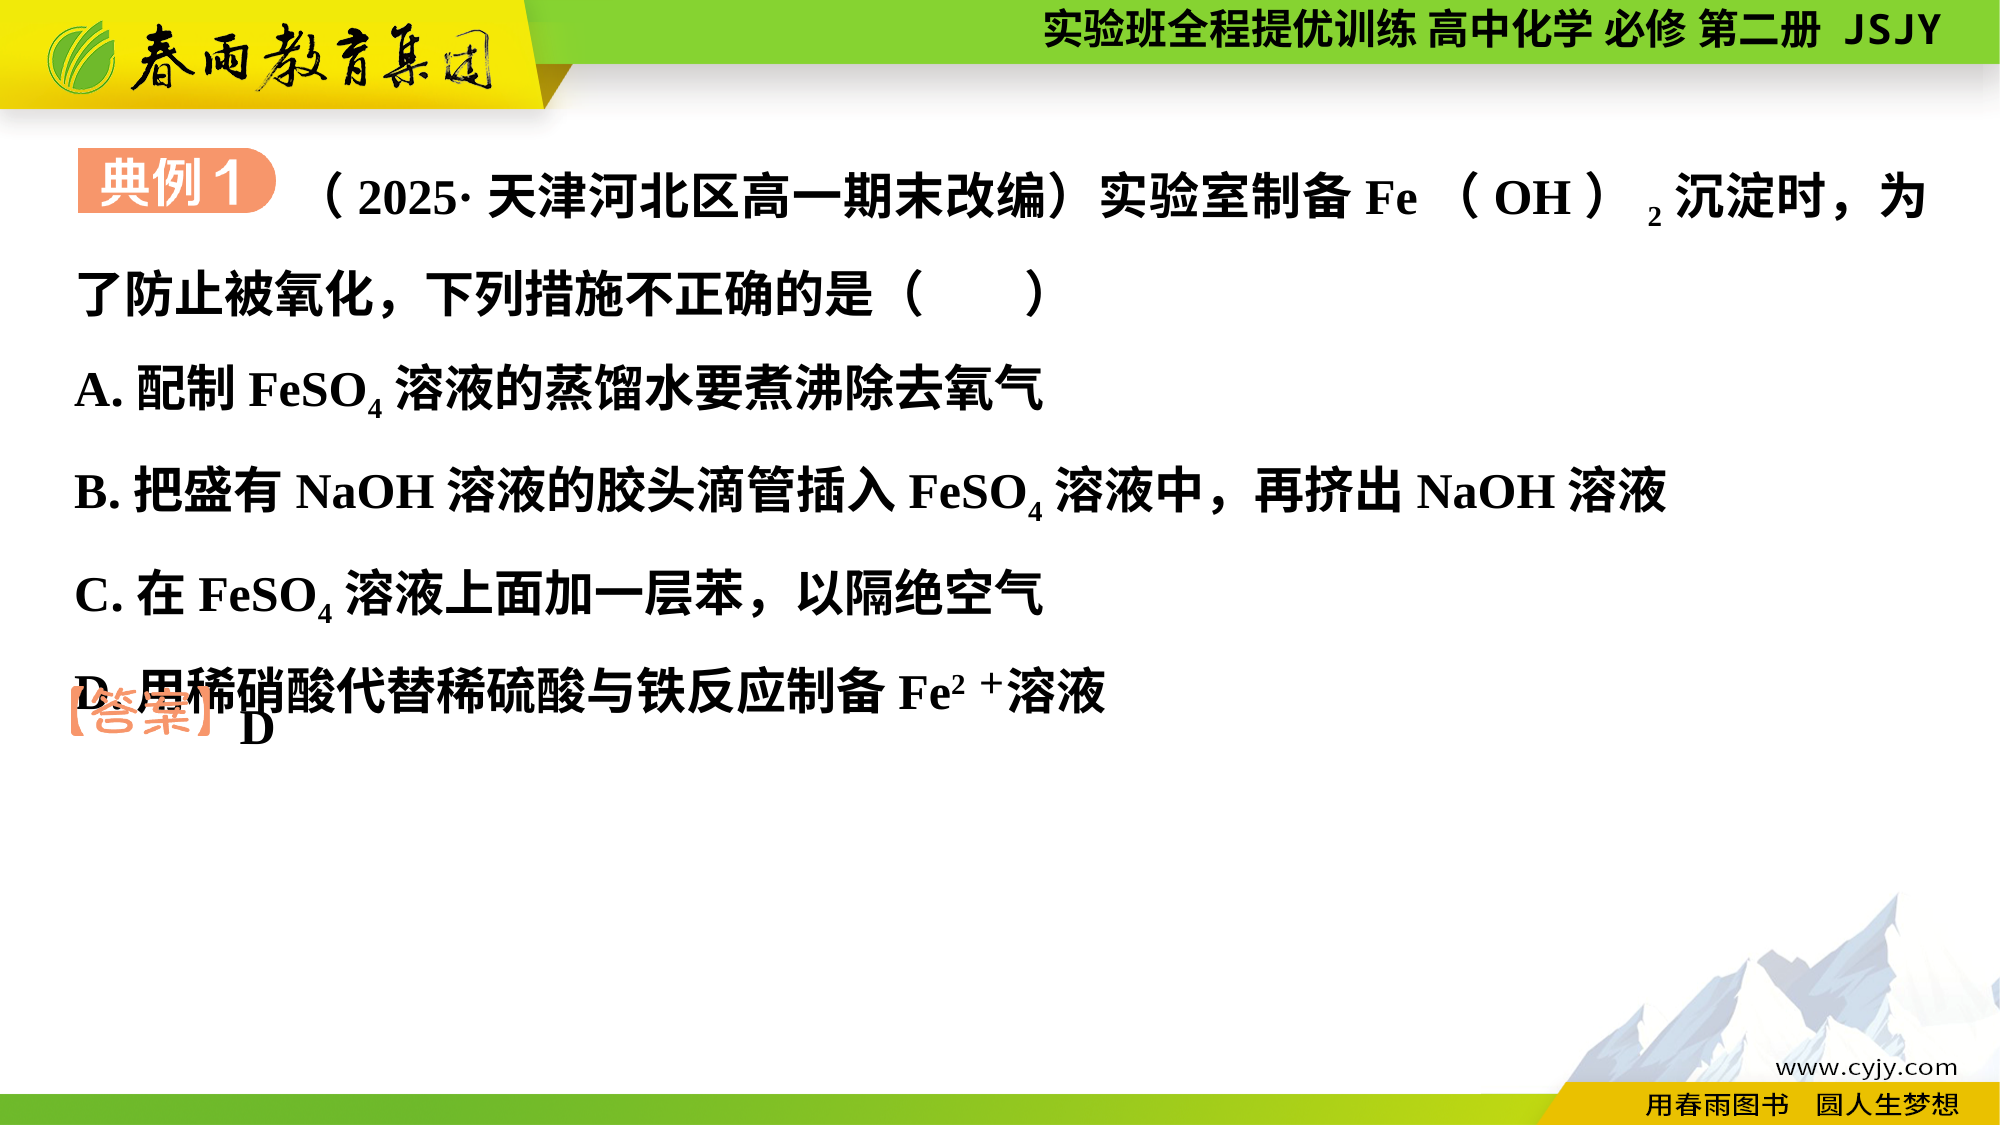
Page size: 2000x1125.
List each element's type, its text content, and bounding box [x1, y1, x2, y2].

text_box D [224, 656, 291, 762]
list （2025·天津河北区高一期末改编）实验室制备Fe（OH）2沉淀时，为了防止被氧化，下列措施不正确的是（ ） A.配制FeSO4溶液的蒸馏水要煮沸除去氧气 B.把盛有NaOH溶液的胶头滴管插入FeSO4溶液中，再挤出NaOH溶液 C.在FeSO4溶液上面加一层苯，以隔绝空气 D.用稀硝酸代替稀硫酸与铁反应制备Fe2＋溶液 [59, 122, 1944, 672]
picture [0, 0, 2000, 1125]
